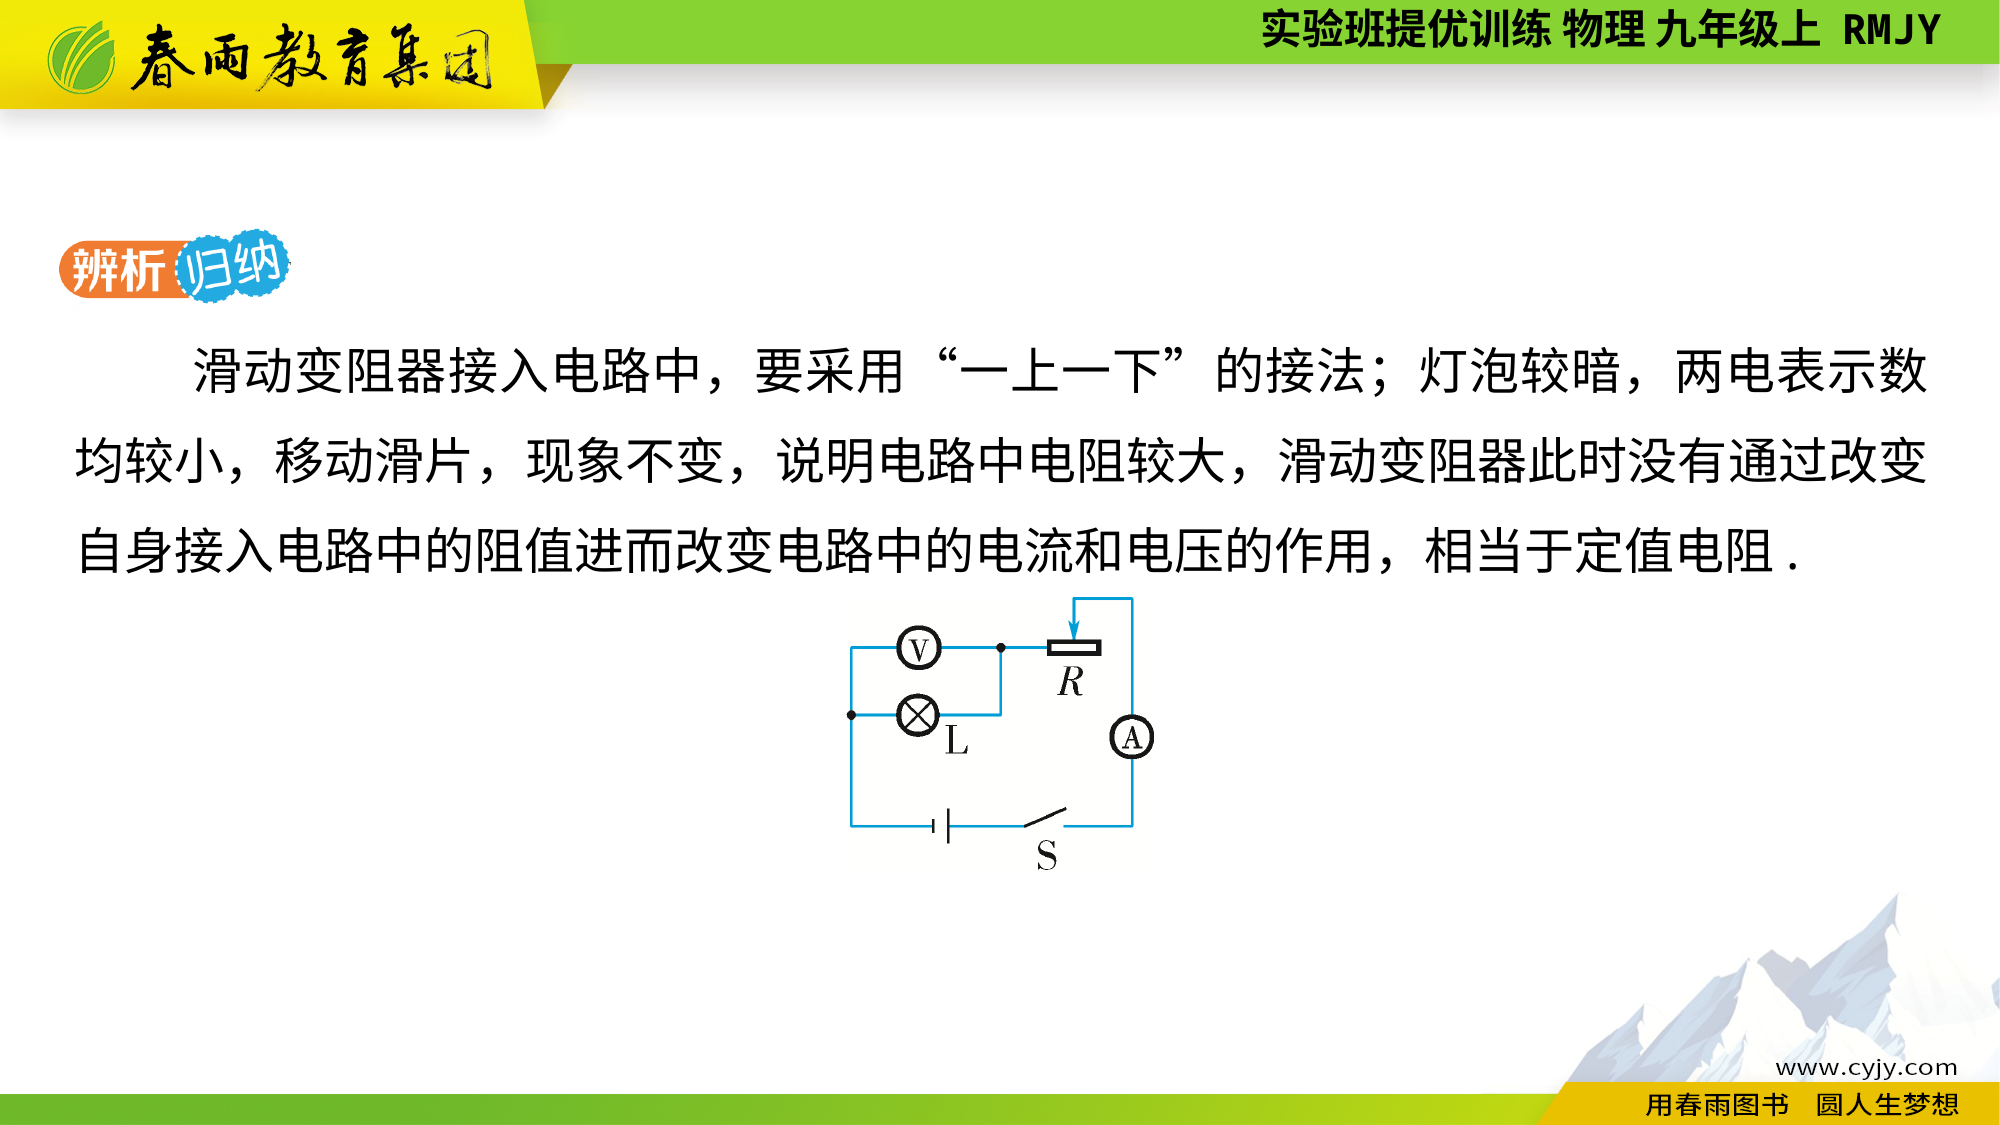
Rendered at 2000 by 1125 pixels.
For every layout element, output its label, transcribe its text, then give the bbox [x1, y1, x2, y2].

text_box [58, 227, 292, 318]
picture [0, 0, 2000, 1125]
list 滑动变阻器接入电路中，要采用“一上一下”的接法；灯泡较暗，两电表示数均较小，移动滑片，现象不变，说明电路中电阻较大，滑动变阻器此时没有通过改变自身接入电路中的阻值进而改变电路中的电流和电压的作用，相当于定值电阻. [59, 301, 1944, 579]
